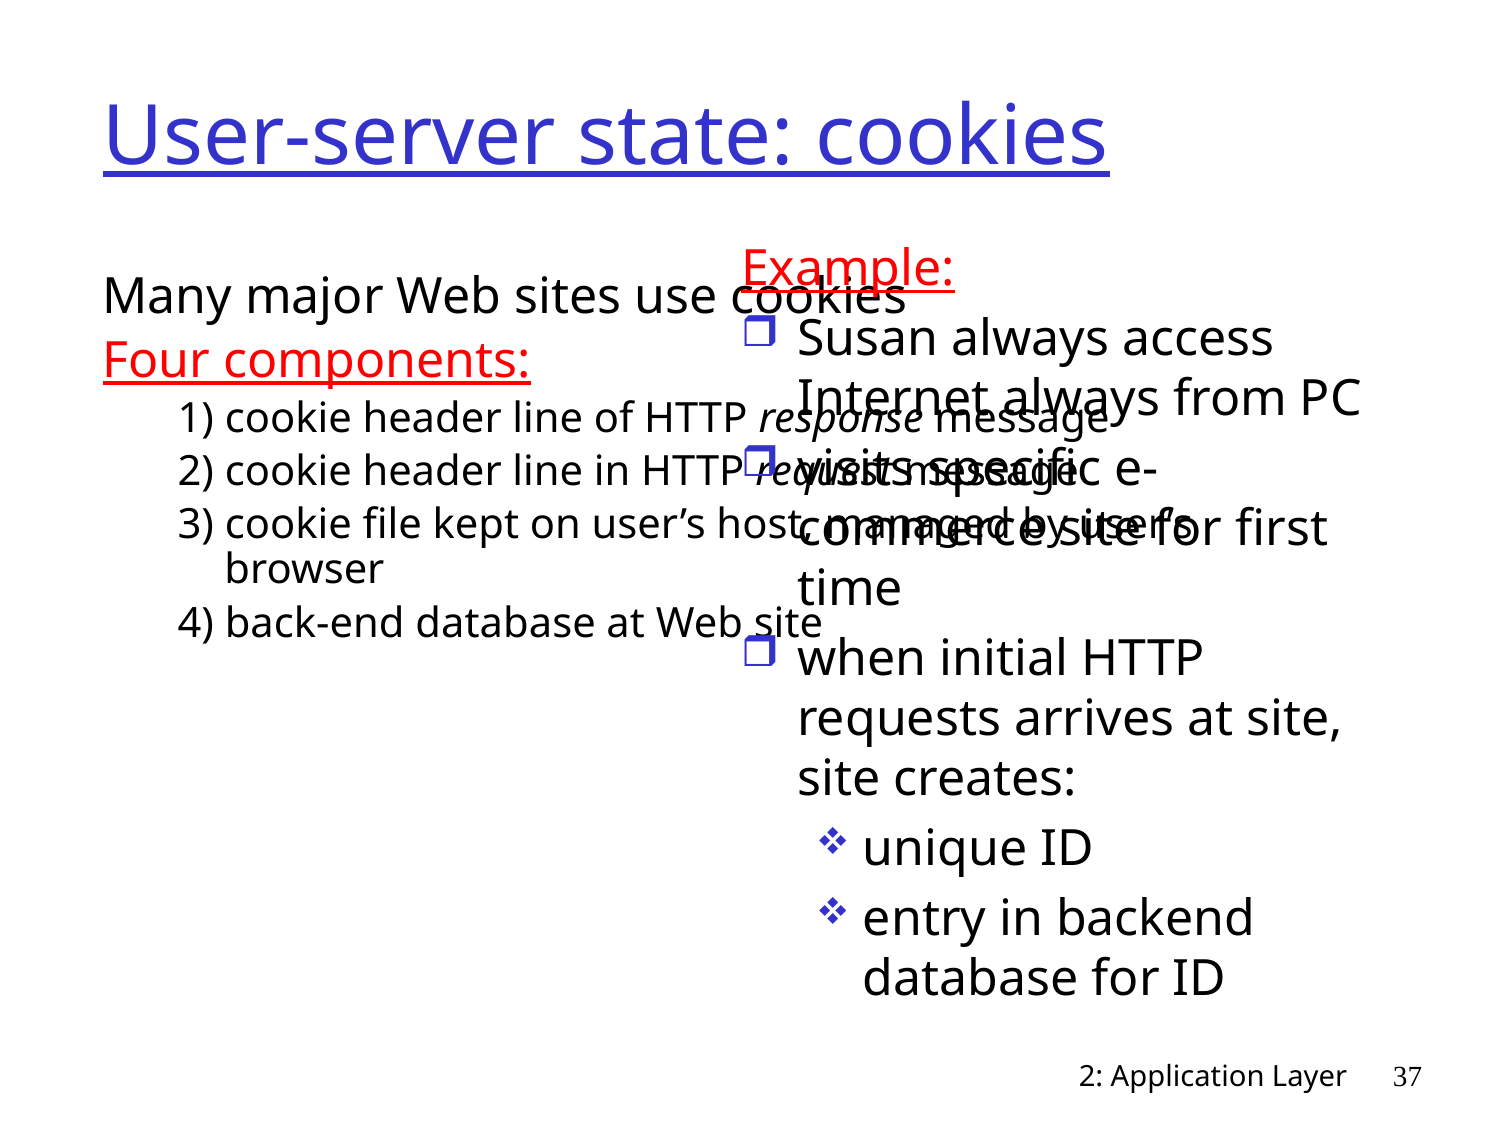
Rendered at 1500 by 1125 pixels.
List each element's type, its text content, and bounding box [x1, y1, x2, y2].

list Example: Susan always access Internet always from PC visits specific e-commerce site for first time when initial HTTP requests arrives at site, site creates: unique ID entry in backend database for ID [725, 228, 1393, 992]
title User-server state: cookies [87, 37, 1363, 226]
slide_number 37 [1362, 1049, 1438, 1125]
list Many major Web sites use cookies Four components: 1) cookie header line of HTTP response message 2) cookie header line in HTTP request message 3) cookie file kept on user’s host, managed by user’s browser 4) back-end database at Web site [87, 262, 1363, 1026]
footer 2: Application Layer [887, 1049, 1362, 1125]
